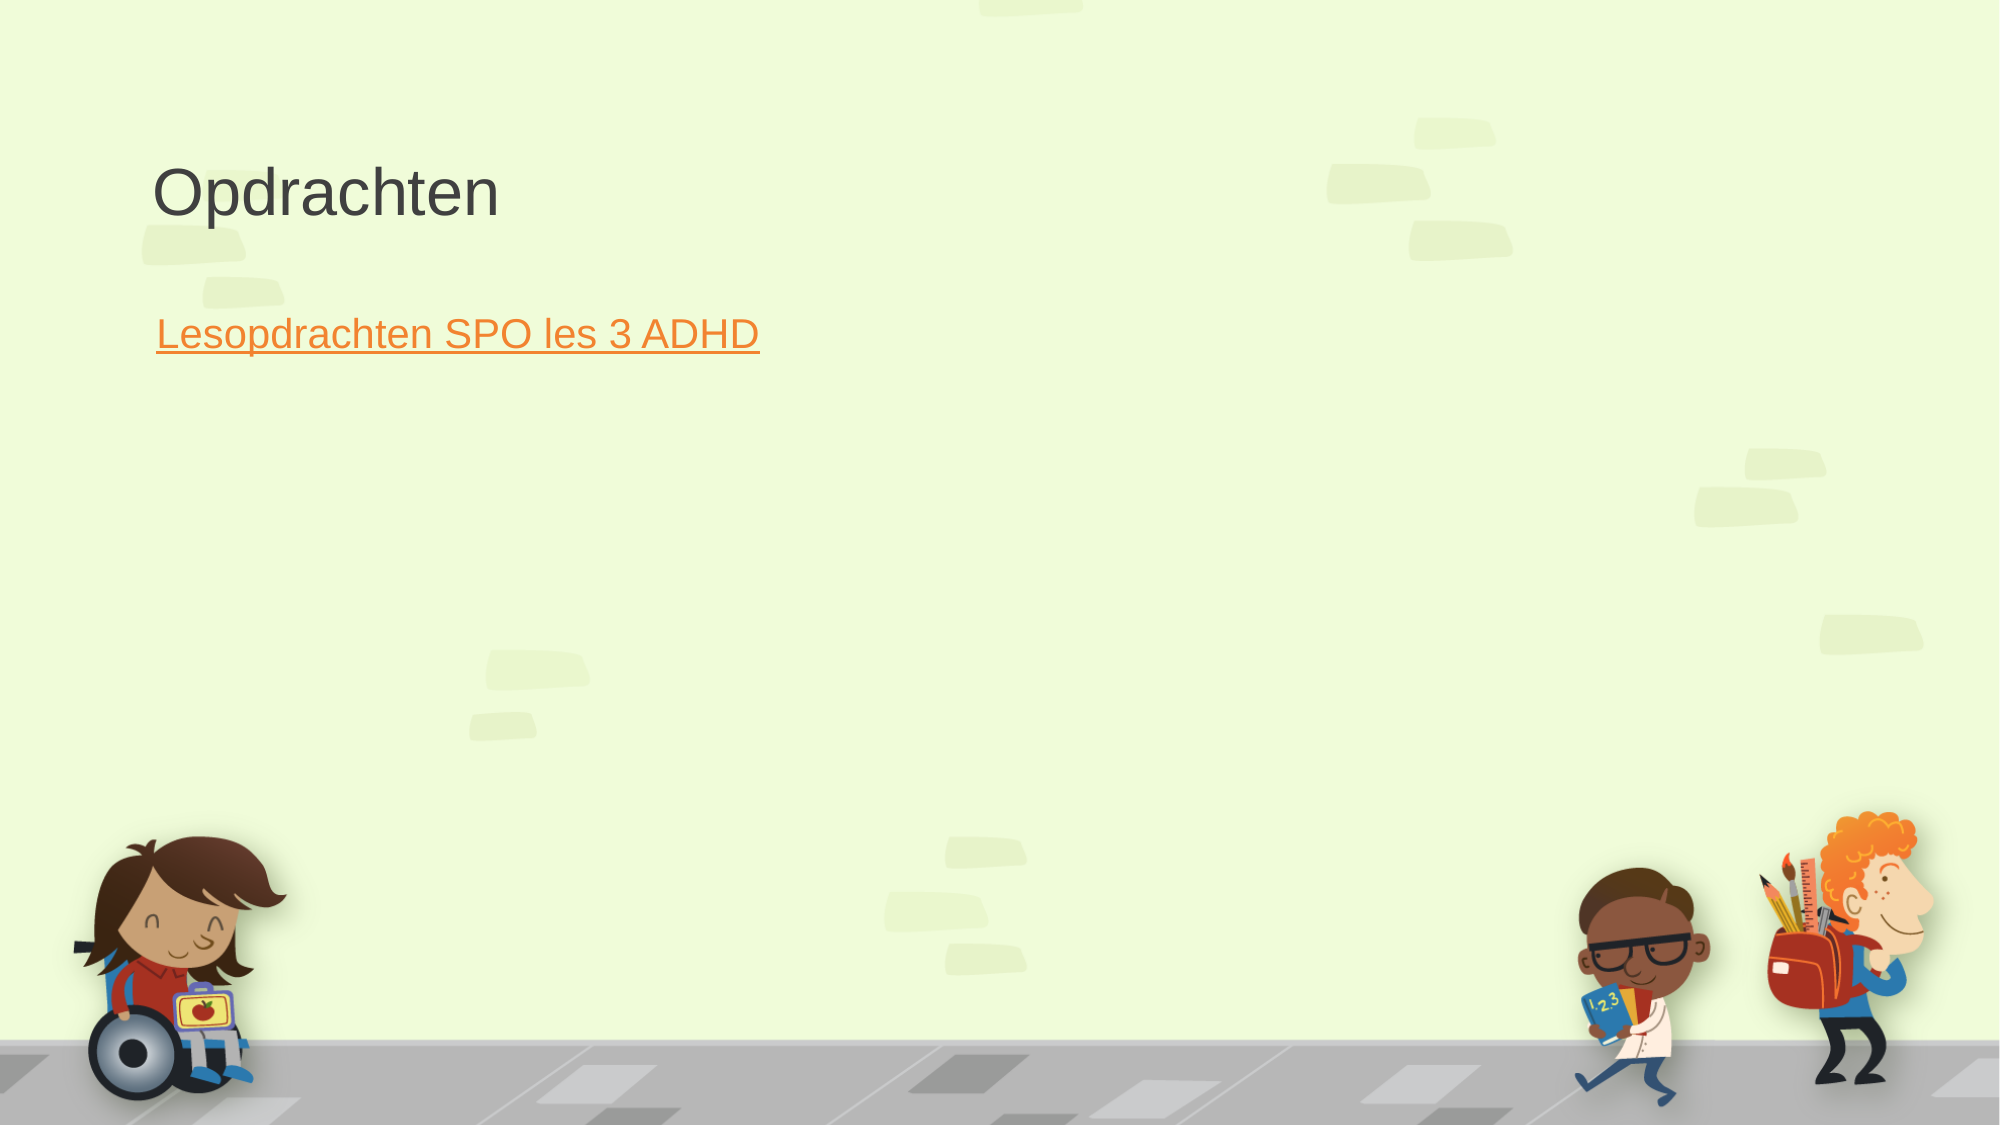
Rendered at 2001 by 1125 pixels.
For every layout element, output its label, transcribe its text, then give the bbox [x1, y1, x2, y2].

title Opdrachten [137, 59, 1750, 238]
picture [0, 0, 2000, 1125]
list Lesopdrachten SPO les 3 ADHD [141, 255, 1709, 826]
